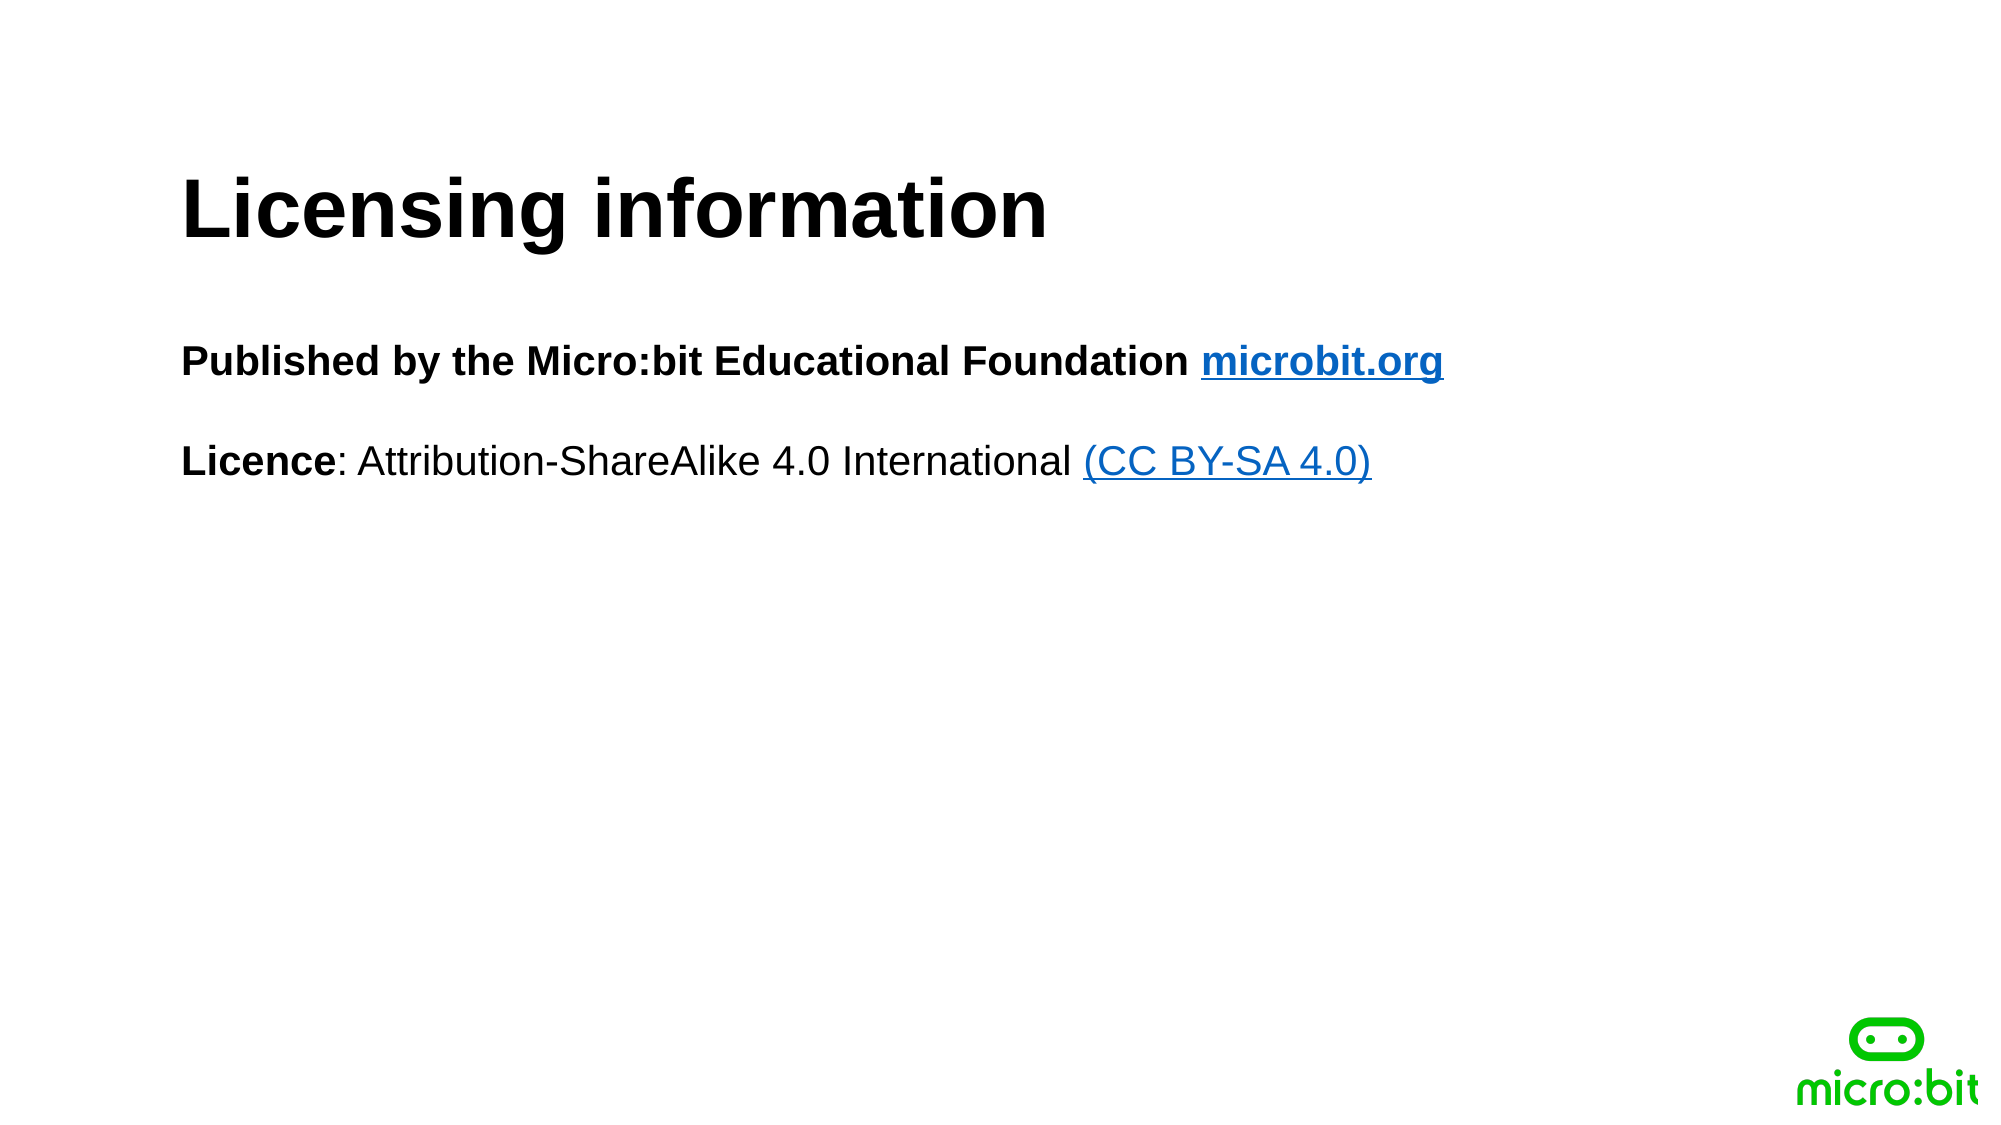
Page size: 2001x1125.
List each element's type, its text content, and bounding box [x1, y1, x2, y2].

text_box Licensing information Published by the Micro:bit Educational Foundation microbit.org Licence: Attribution-ShareAlike 4.0 International (CC BY-SA 4.0) [166, 60, 1918, 884]
picture [1797, 1017, 1978, 1106]
